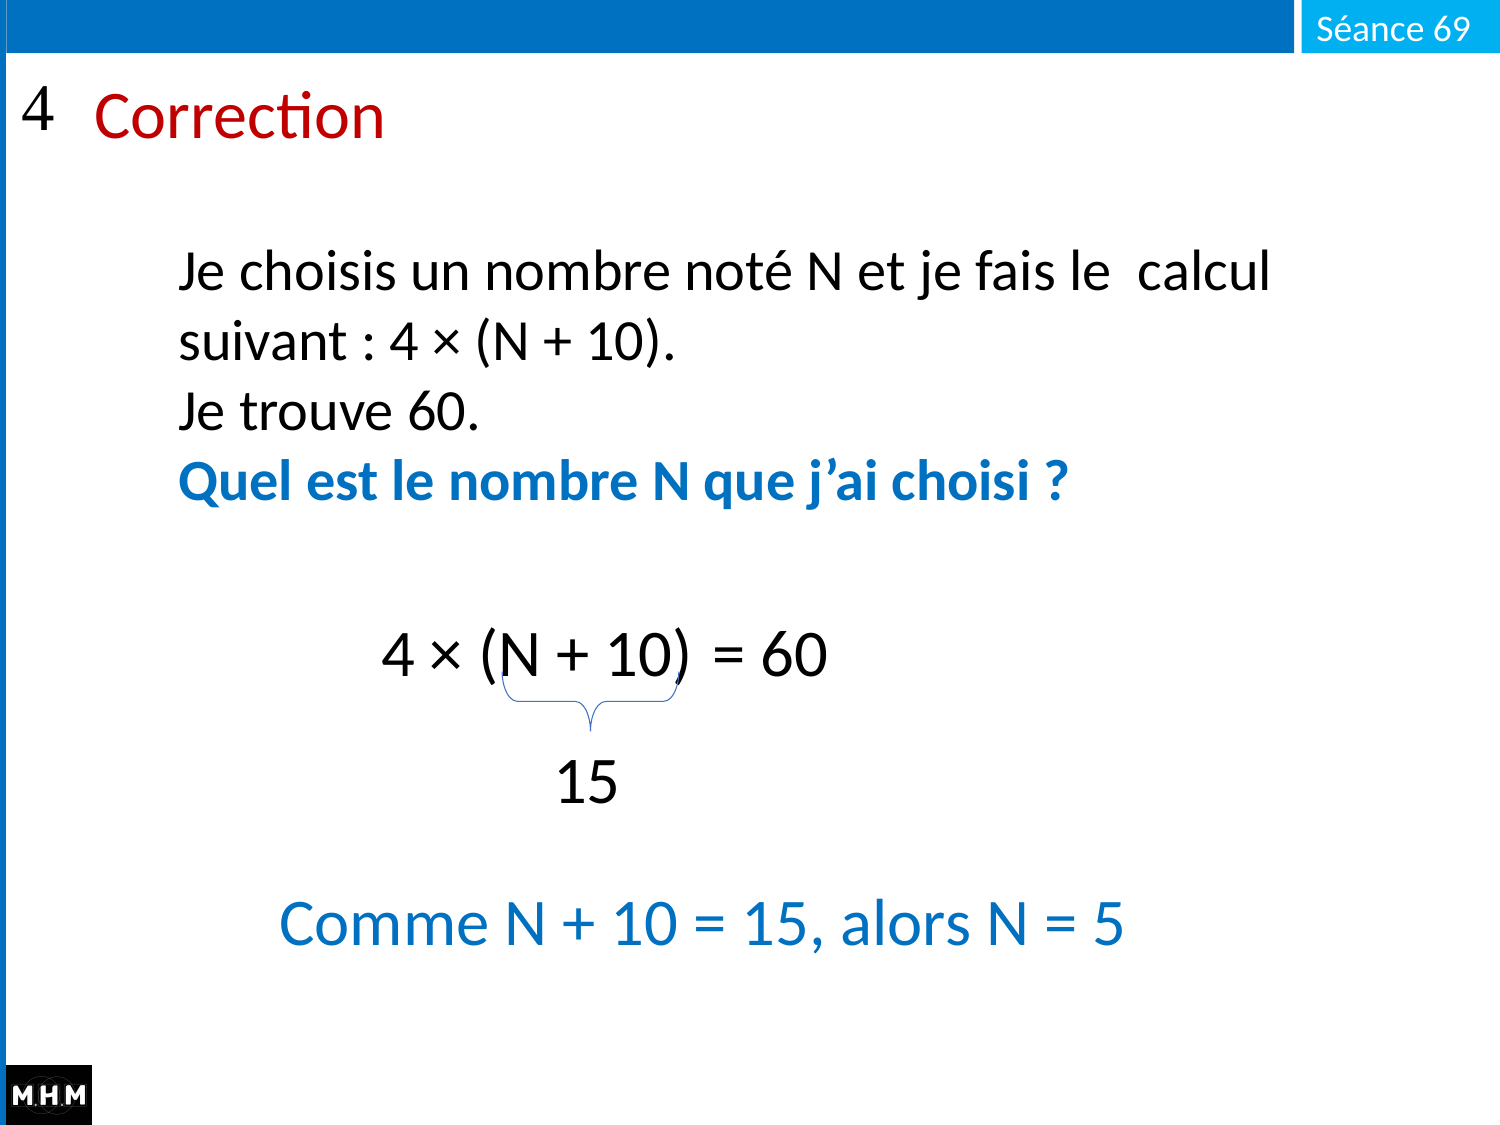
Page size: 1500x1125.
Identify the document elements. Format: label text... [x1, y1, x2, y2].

text_box [501, 671, 680, 732]
text_box = 60 [697, 602, 1134, 697]
text_box 4 × (N + 10) [366, 602, 697, 697]
text_box Comme N + 10 = 15, alors N = 5 [264, 871, 1236, 966]
picture [6, 1065, 92, 1125]
title Correction [79, 71, 1374, 161]
text_box Je choisis un nombre noté N et je fais le calcul suivant : 4 × (N + 10). Je trouve 60. Quel est le nombre N que j’ai choisi ? [163, 224, 1337, 520]
text_box 15 [538, 729, 643, 824]
